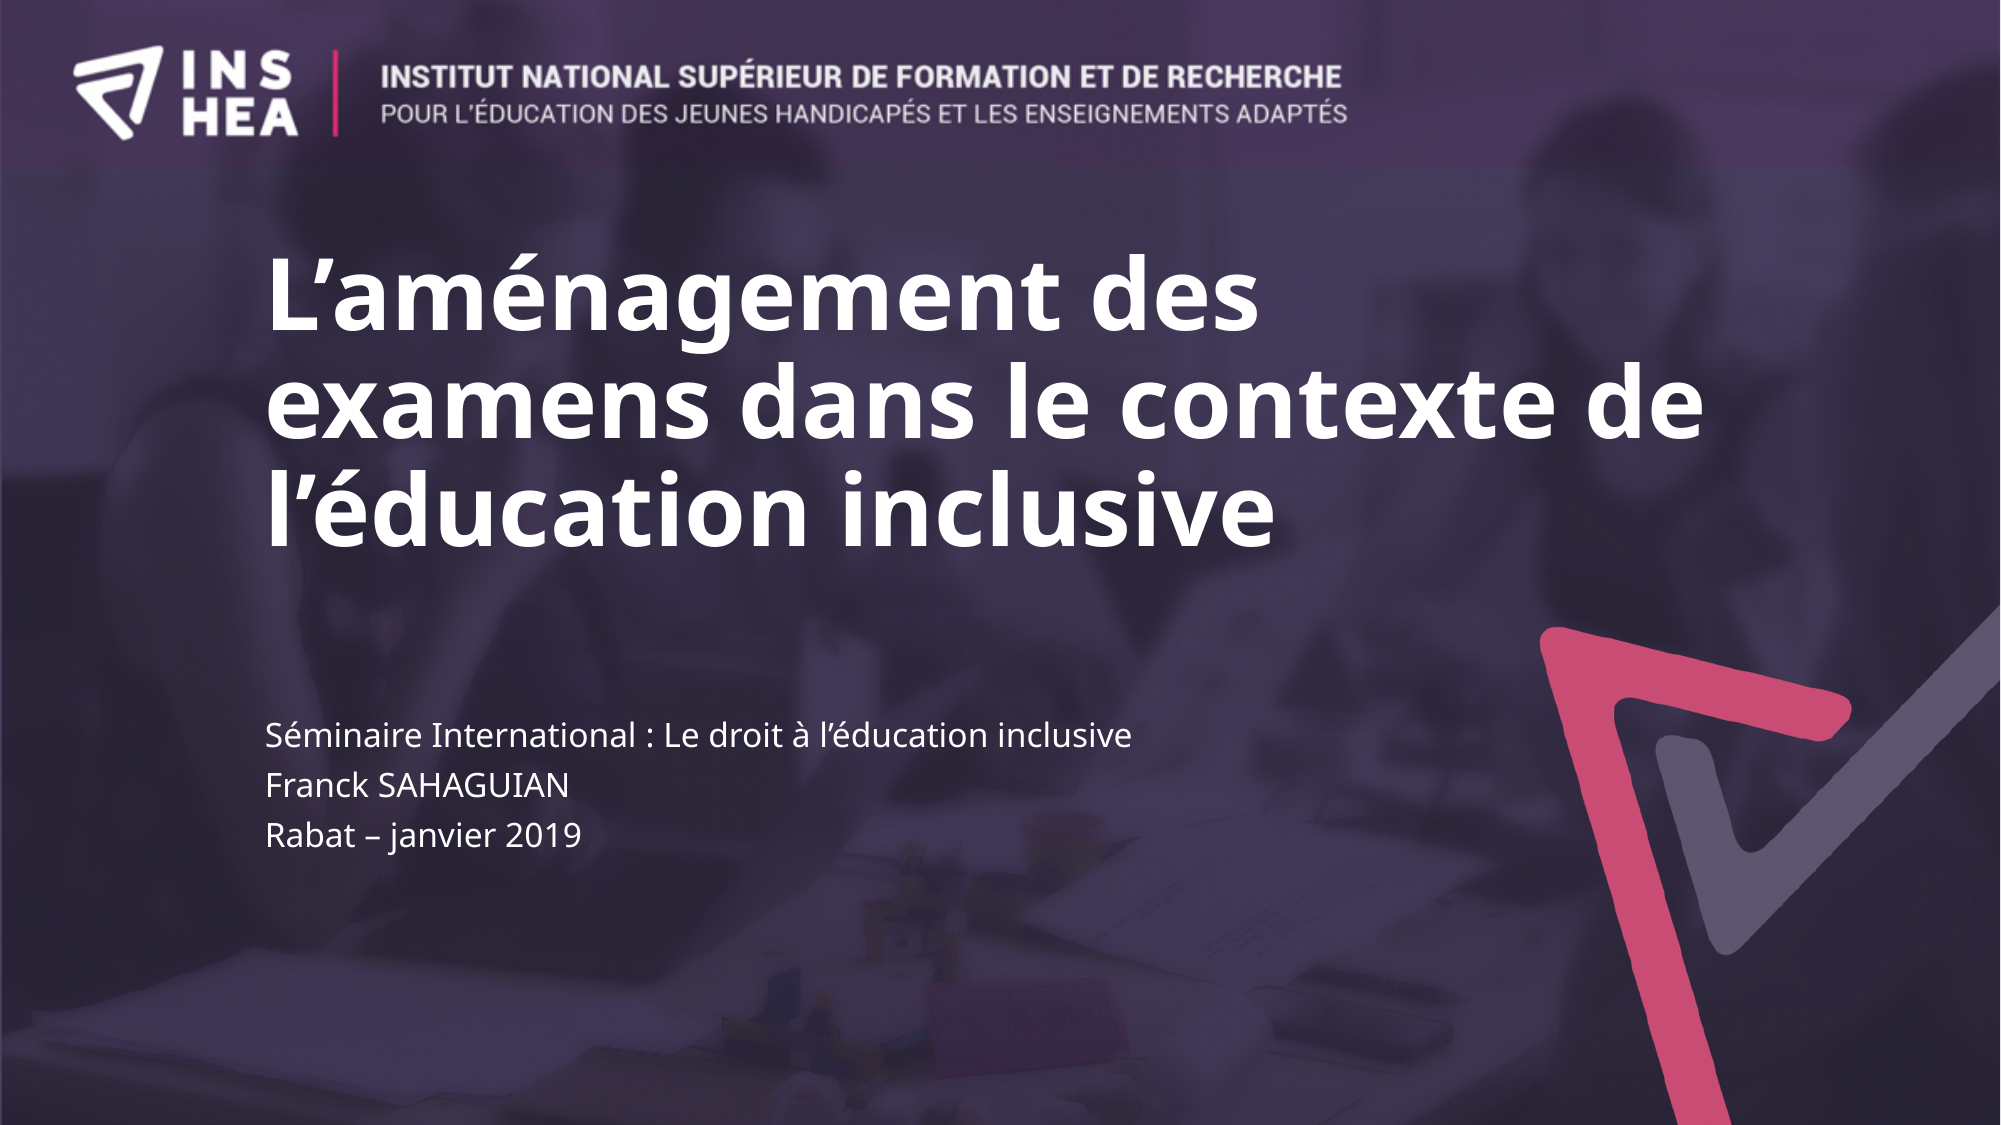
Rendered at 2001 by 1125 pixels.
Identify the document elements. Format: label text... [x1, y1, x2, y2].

subtitle Séminaire International : Le droit à l’éducation inclusive Franck SAHAGUIAN Rabat – janvier 2019 [249, 710, 1750, 863]
picture [0, 0, 2001, 1125]
title L’aménagement des examens dans le contexte de l’éducation inclusive [249, 184, 1750, 576]
